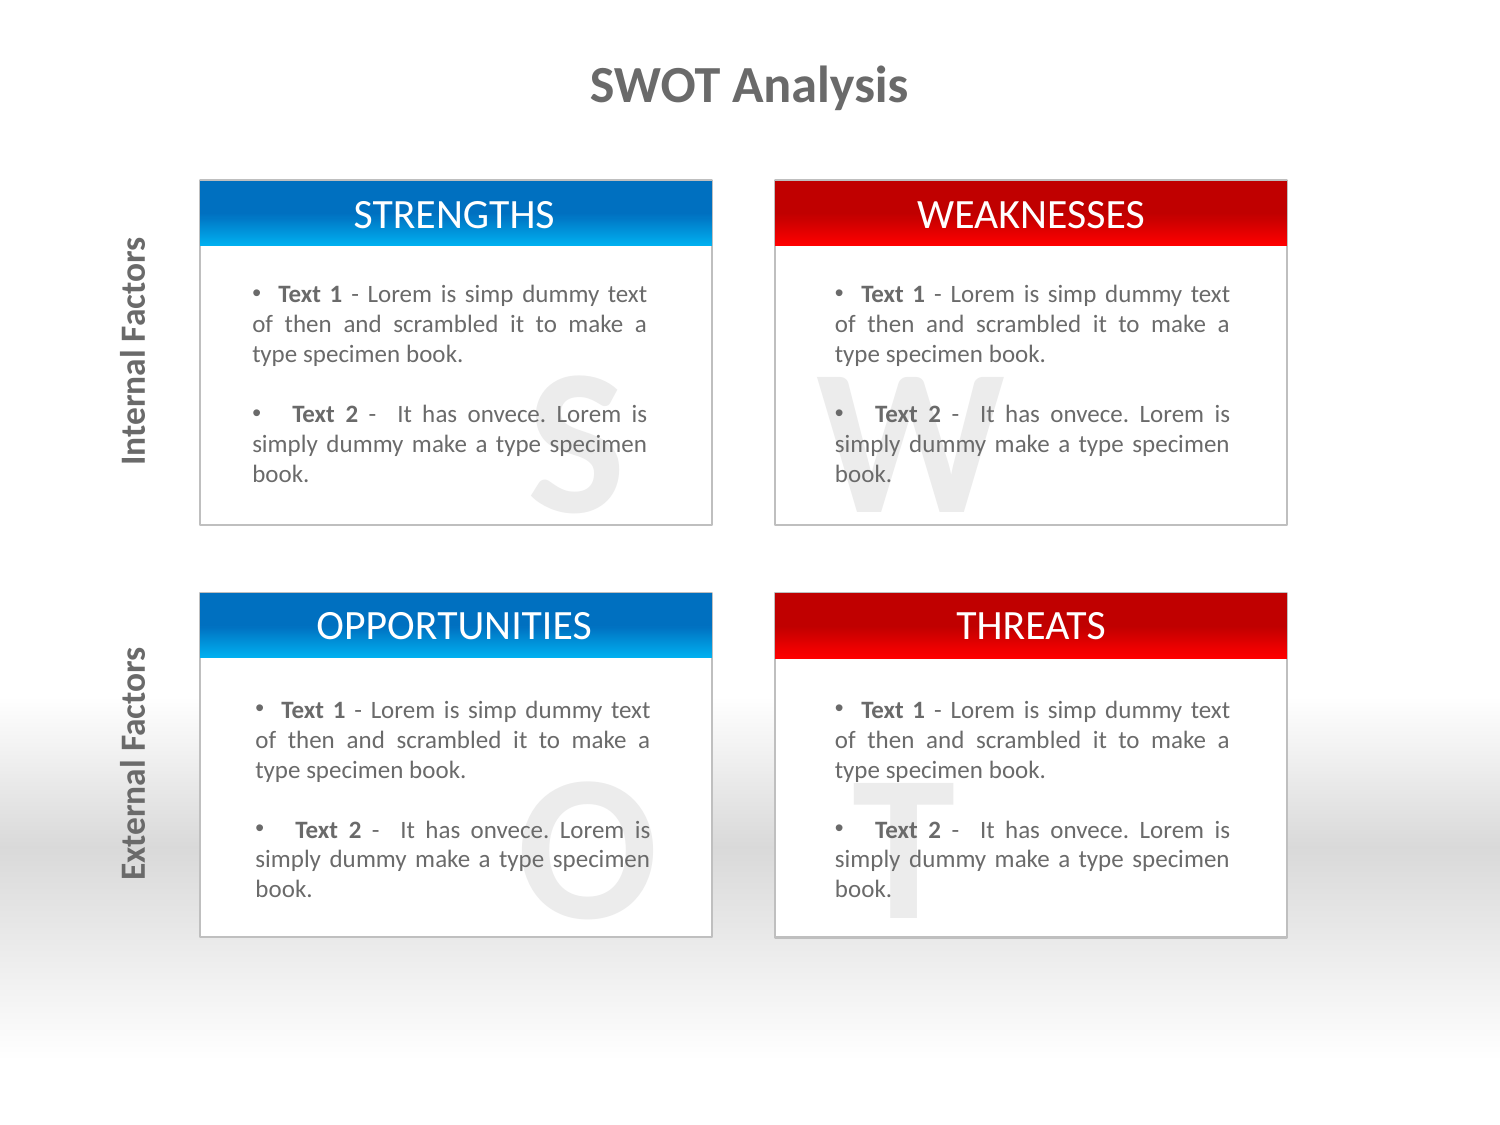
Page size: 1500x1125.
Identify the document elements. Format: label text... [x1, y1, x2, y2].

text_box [774, 592, 1288, 938]
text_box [0, 662, 1500, 1113]
text_box External Factors [99, 615, 162, 660]
text_box Internal Factors [99, 202, 162, 501]
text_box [199, 180, 713, 526]
text_box SWOT Analysis [48, 31, 1450, 132]
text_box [199, 592, 713, 938]
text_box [774, 180, 1288, 526]
